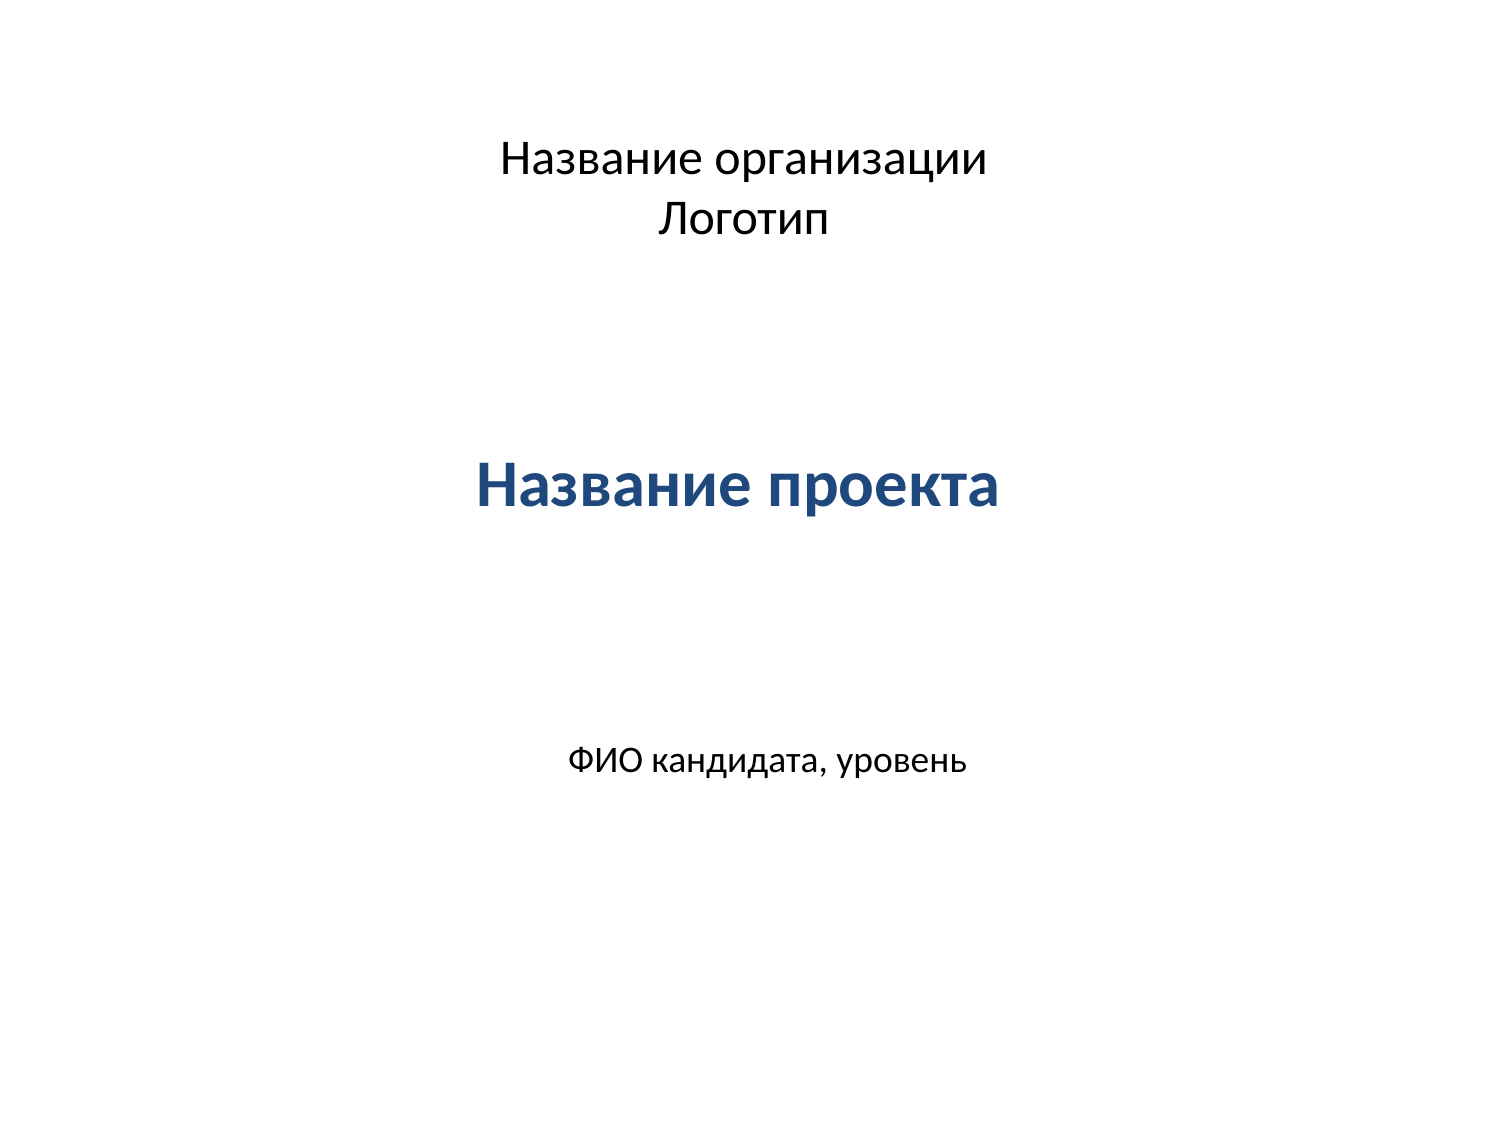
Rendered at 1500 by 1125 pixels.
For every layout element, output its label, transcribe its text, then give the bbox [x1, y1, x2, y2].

subtitle Название проекта [112, 432, 1365, 693]
text_box ФИО кандидата, уровень [537, 727, 999, 788]
title Название организации Логотип [76, 101, 1412, 268]
